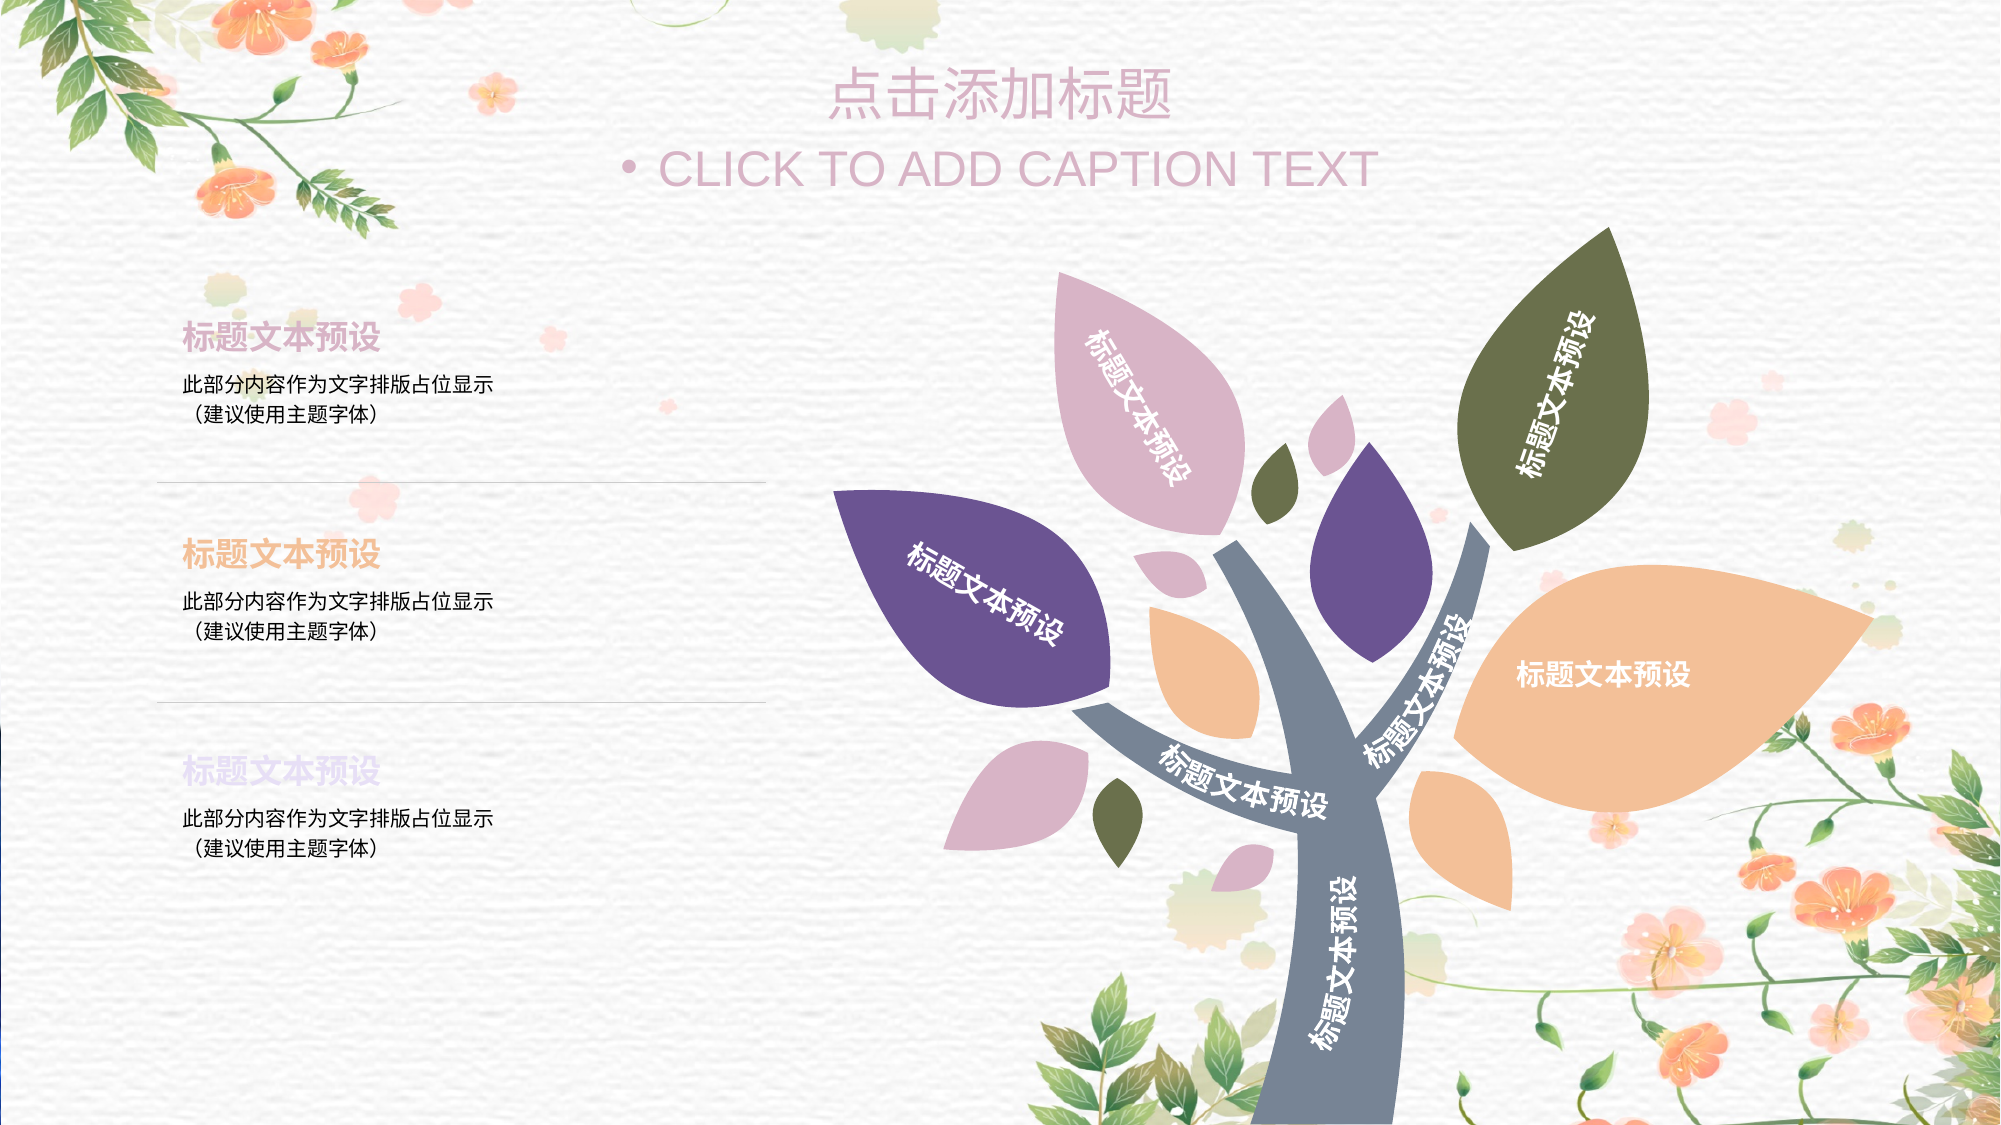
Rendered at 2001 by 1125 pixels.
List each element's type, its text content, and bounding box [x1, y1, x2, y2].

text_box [182, 316, 833, 885]
text_box [1092, 778, 1143, 868]
text_box [943, 740, 1089, 851]
text_box CLICK TO ADD CAPTION TEXT [549, 135, 1450, 180]
text_box [1212, 539, 1355, 777]
text_box [1309, 442, 1433, 663]
text_box [1325, 521, 1490, 831]
text_box [1308, 394, 1356, 477]
text_box [1250, 794, 1405, 1125]
text_box 标题文本预设 [1498, 287, 1614, 500]
text_box [1071, 702, 1334, 841]
text_box [1251, 443, 1299, 525]
text_box [1149, 606, 1260, 739]
text_box [1133, 551, 1207, 599]
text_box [157, 482, 767, 703]
text_box 标题文本预设 [884, 521, 1090, 668]
picture [2, 0, 2001, 1125]
text_box 标题文本预设 [1501, 648, 1709, 700]
text_box 标题文本预设 [1065, 307, 1215, 511]
text_box [1453, 564, 1875, 813]
text_box [1054, 272, 1245, 536]
text_box [833, 489, 1111, 708]
text_box 点击添加标题 [383, 58, 1617, 136]
text_box [1408, 771, 1513, 911]
text_box [1210, 844, 1274, 892]
text_box [1457, 226, 1649, 552]
